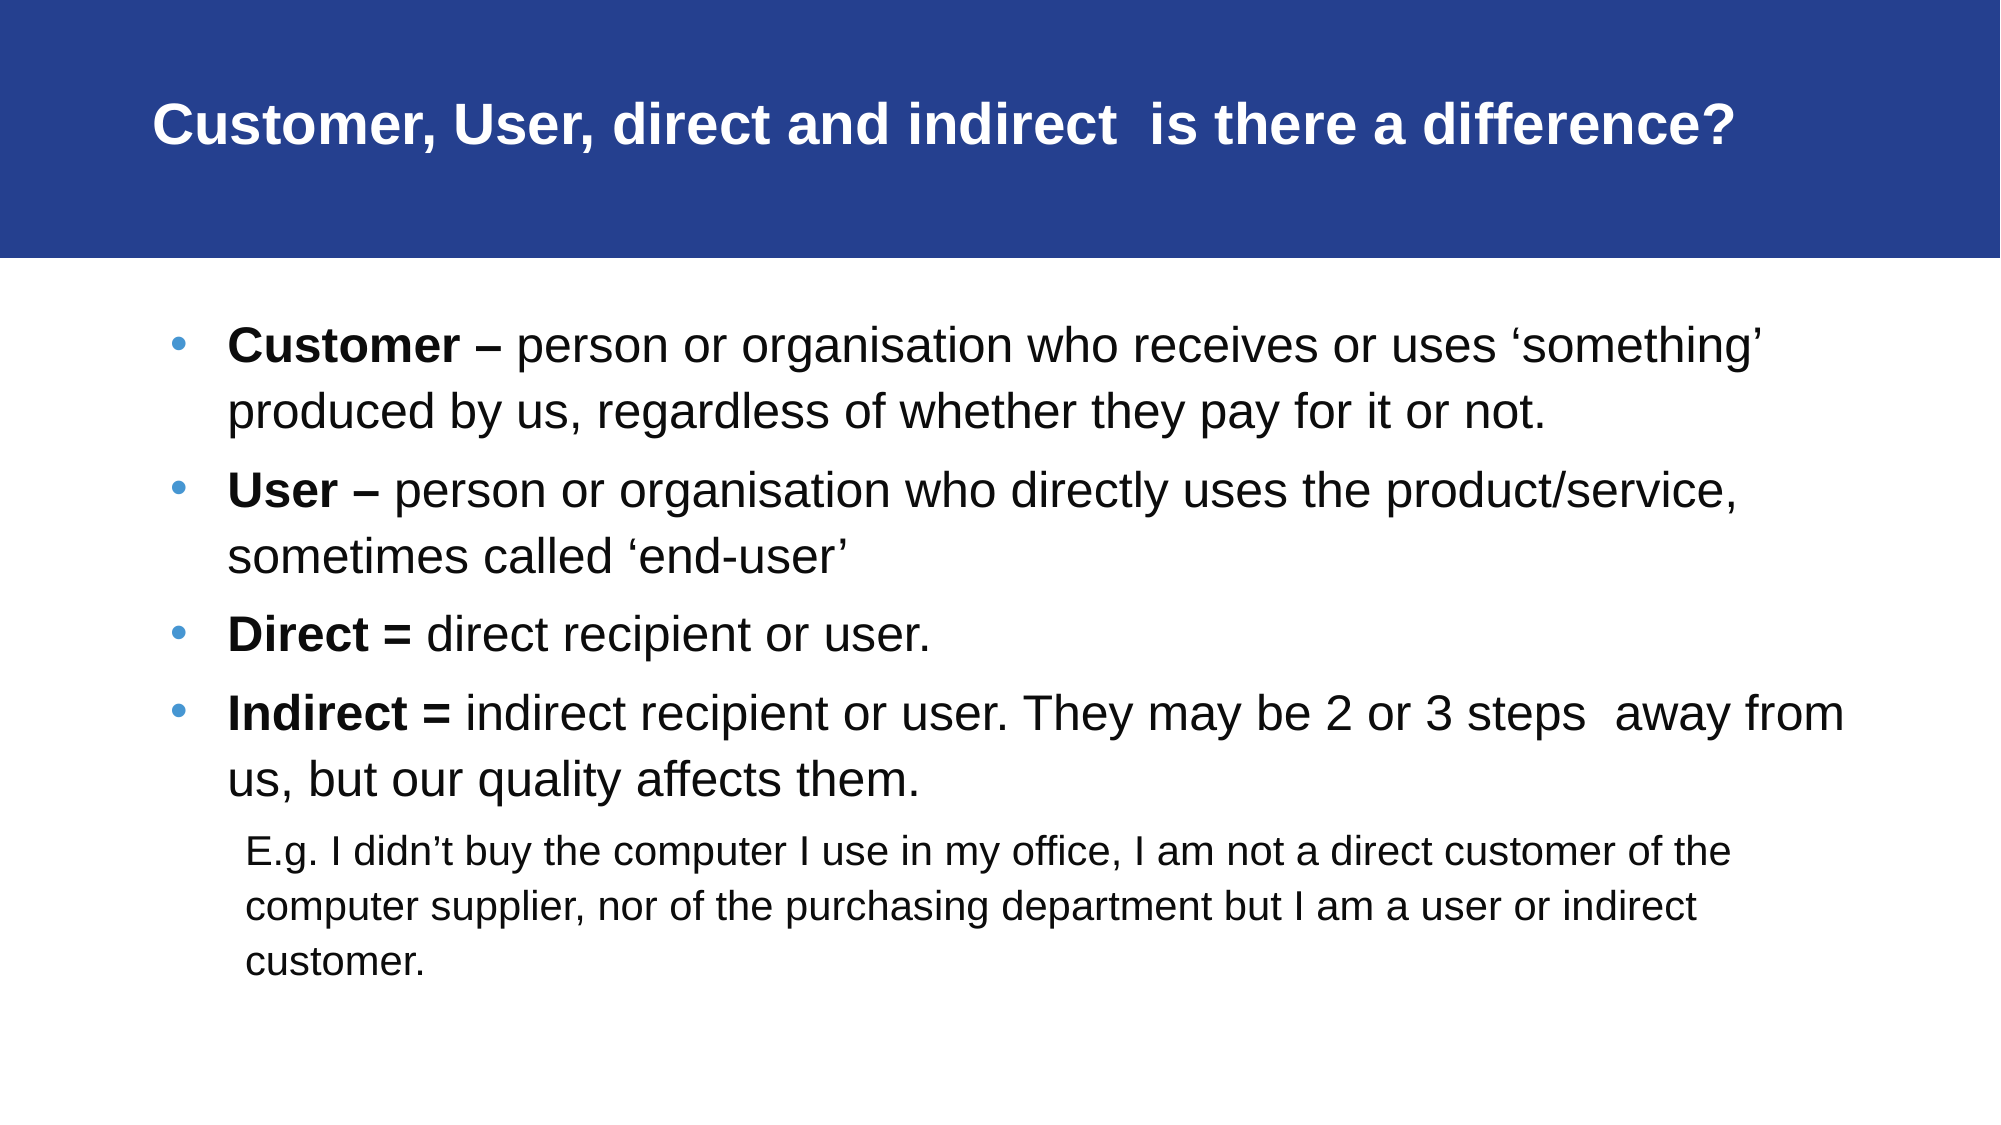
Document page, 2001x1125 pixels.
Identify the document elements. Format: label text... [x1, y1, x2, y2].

title Customer, User, direct and indirect is there a difference? [137, 20, 1863, 238]
list Customer – person or organisation who receives or uses ‘something’ produced by us, regardless of whether they pay for it or not. User – person or organisation who directly uses the product/service, sometimes called ‘end-user’ Direct = direct recipient or user. Indirect = indirect recipient or user. They may be 2 or 3 steps away from us, but our quality affects them. E.g. I didn’t buy the computer I use in my office, I am not a direct customer of the computer supplier, nor of the purchasing department but I am a user or indirect customer. [137, 299, 1863, 1025]
